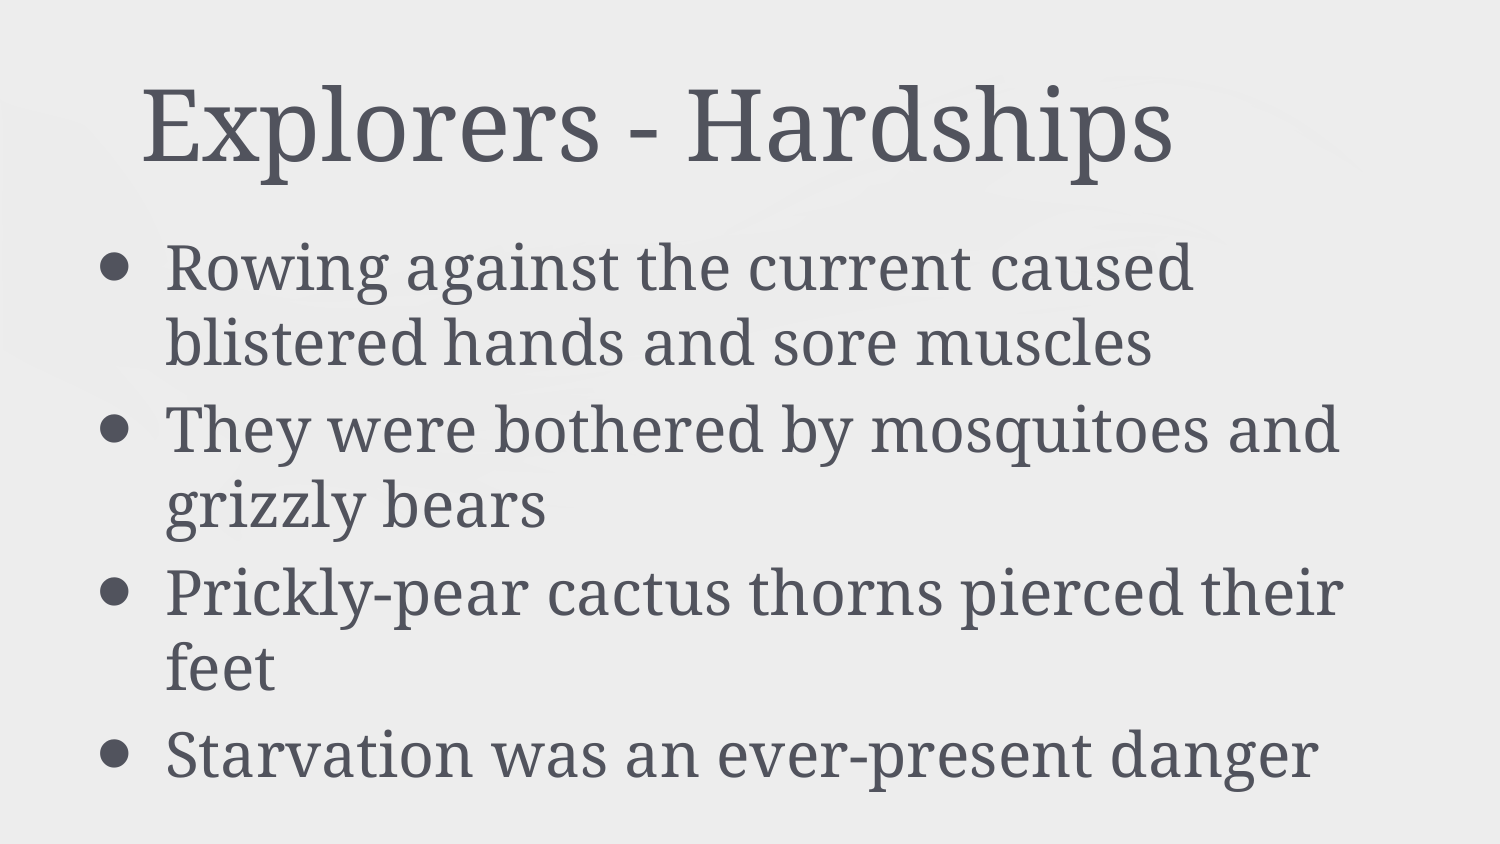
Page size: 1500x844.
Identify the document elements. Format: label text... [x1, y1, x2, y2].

title Explorers - Hardships [75, 25, 1425, 197]
list Rowing against the current caused blistered hands and sore muscles They were bothered by mosquitoes and grizzly bears Prickly-pear cactus thorns pierced their feet Starvation was an ever-present danger [75, 212, 1425, 808]
